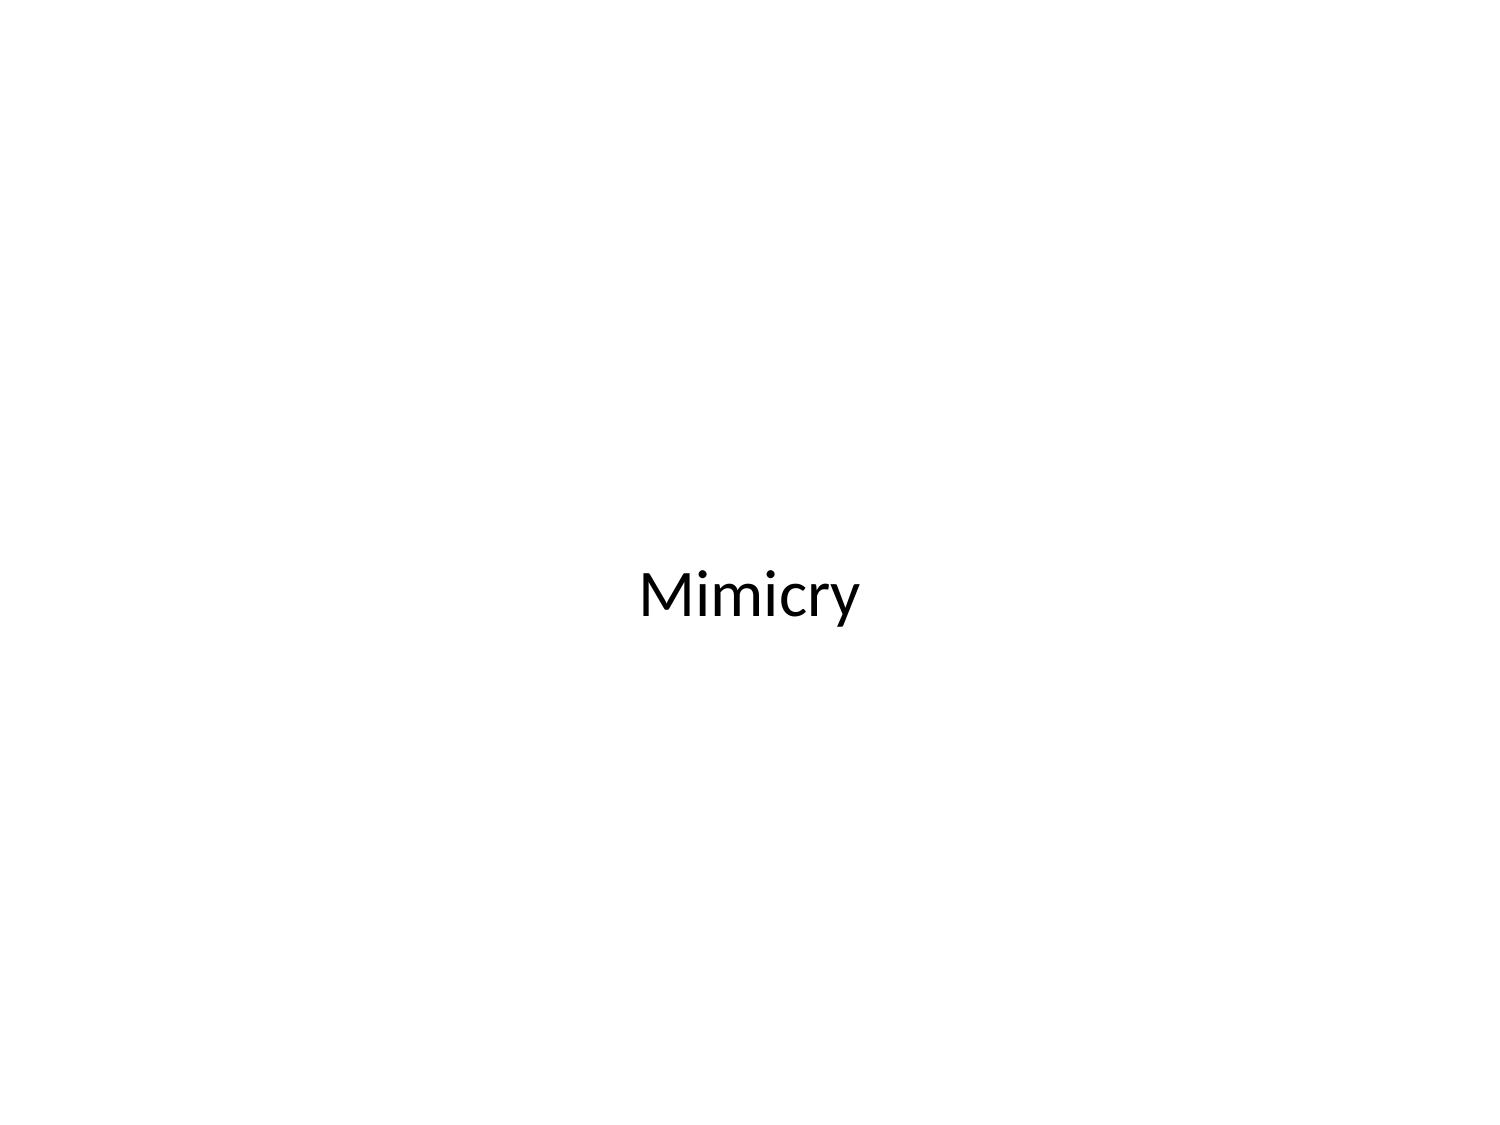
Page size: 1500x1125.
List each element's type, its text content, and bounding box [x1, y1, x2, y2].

list Mimicry [75, 262, 1425, 1005]
